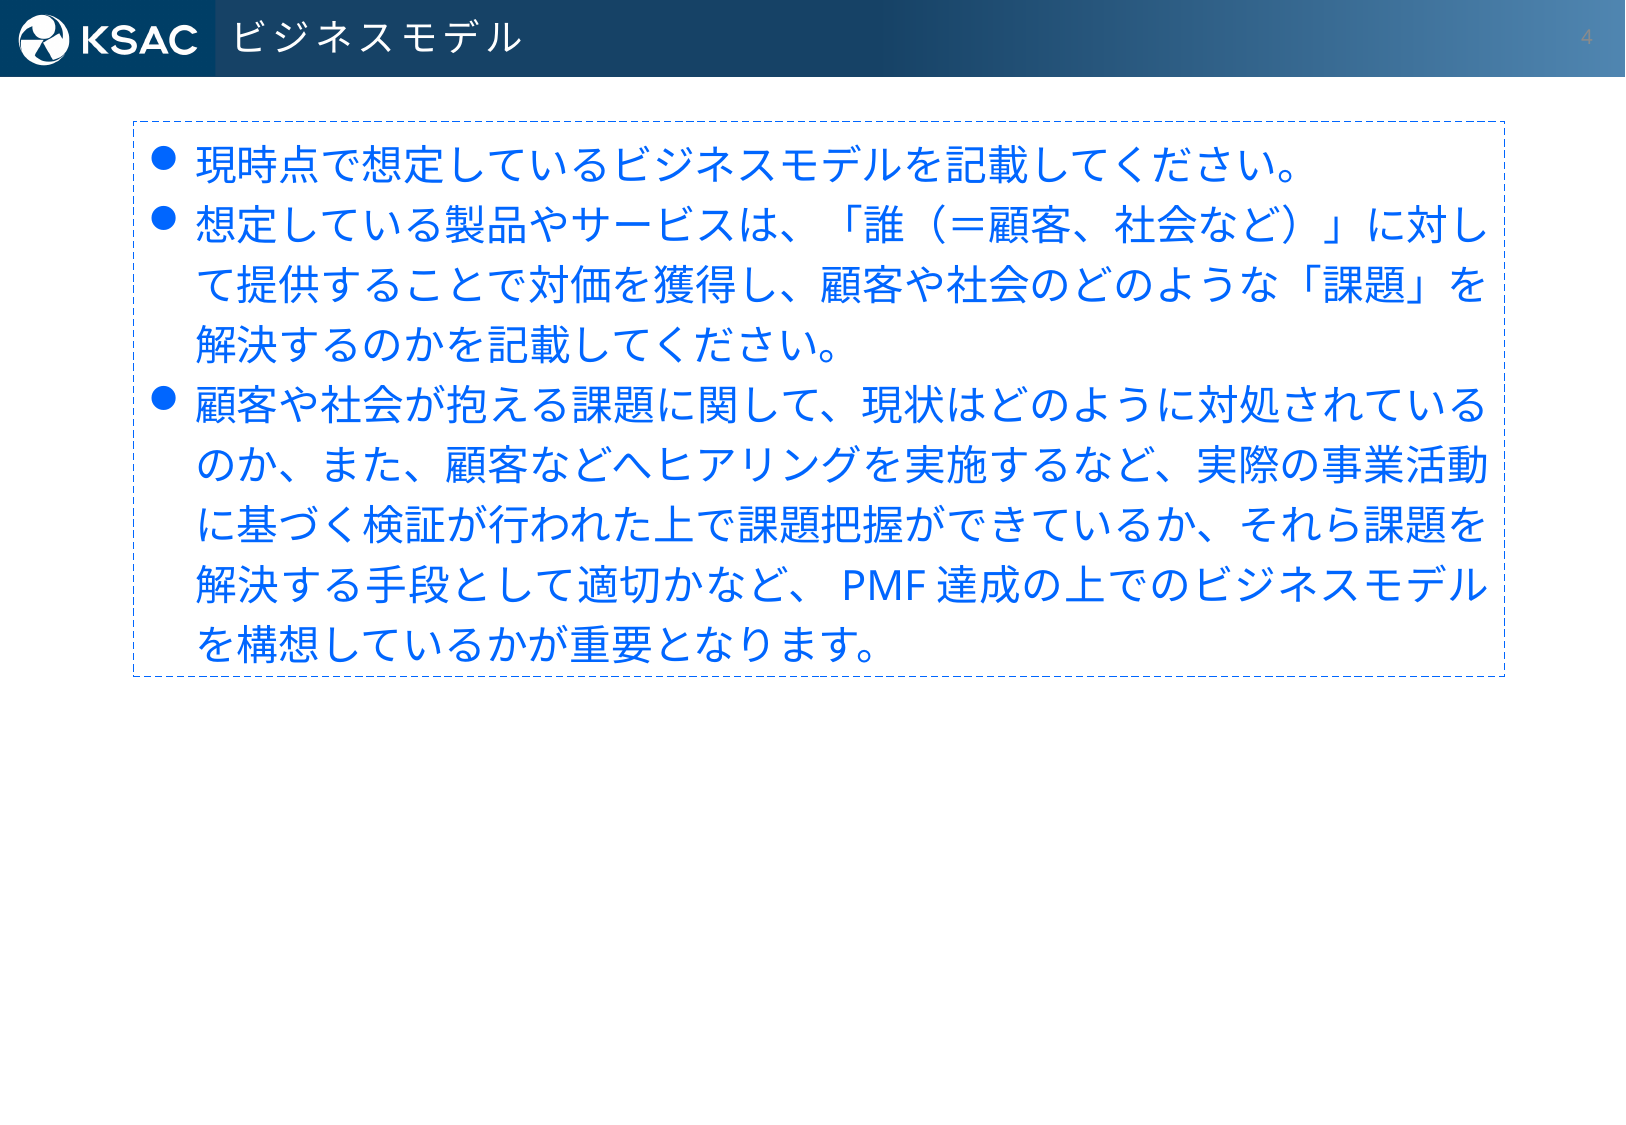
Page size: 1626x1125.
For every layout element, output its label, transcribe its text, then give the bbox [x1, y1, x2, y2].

picture [0, 0, 216, 76]
text_box ビジネスモデル [215, 6, 538, 66]
text_box 現時点で想定しているビジネスモデルを記載してください。 想定している製品やサービスは、「誰（＝顧客、社会など）」に対して提供することで対価を獲得し、顧客や社会のどのような「課題」を解決するのかを記載してください。 顧客や社会が抱える課題に関して、現状はどのように対処されているのか、また、顧客などへヒアリングを実施するなど、実際の事業活動に基づく検証が行われた上で課題把握ができているか、それら課題を解決する手段として適切かなど、PMF達成の上でのビジネスモデルを構想しているかが重要となります。 [133, 121, 1505, 677]
slide_number 3 [1428, 8, 1608, 69]
